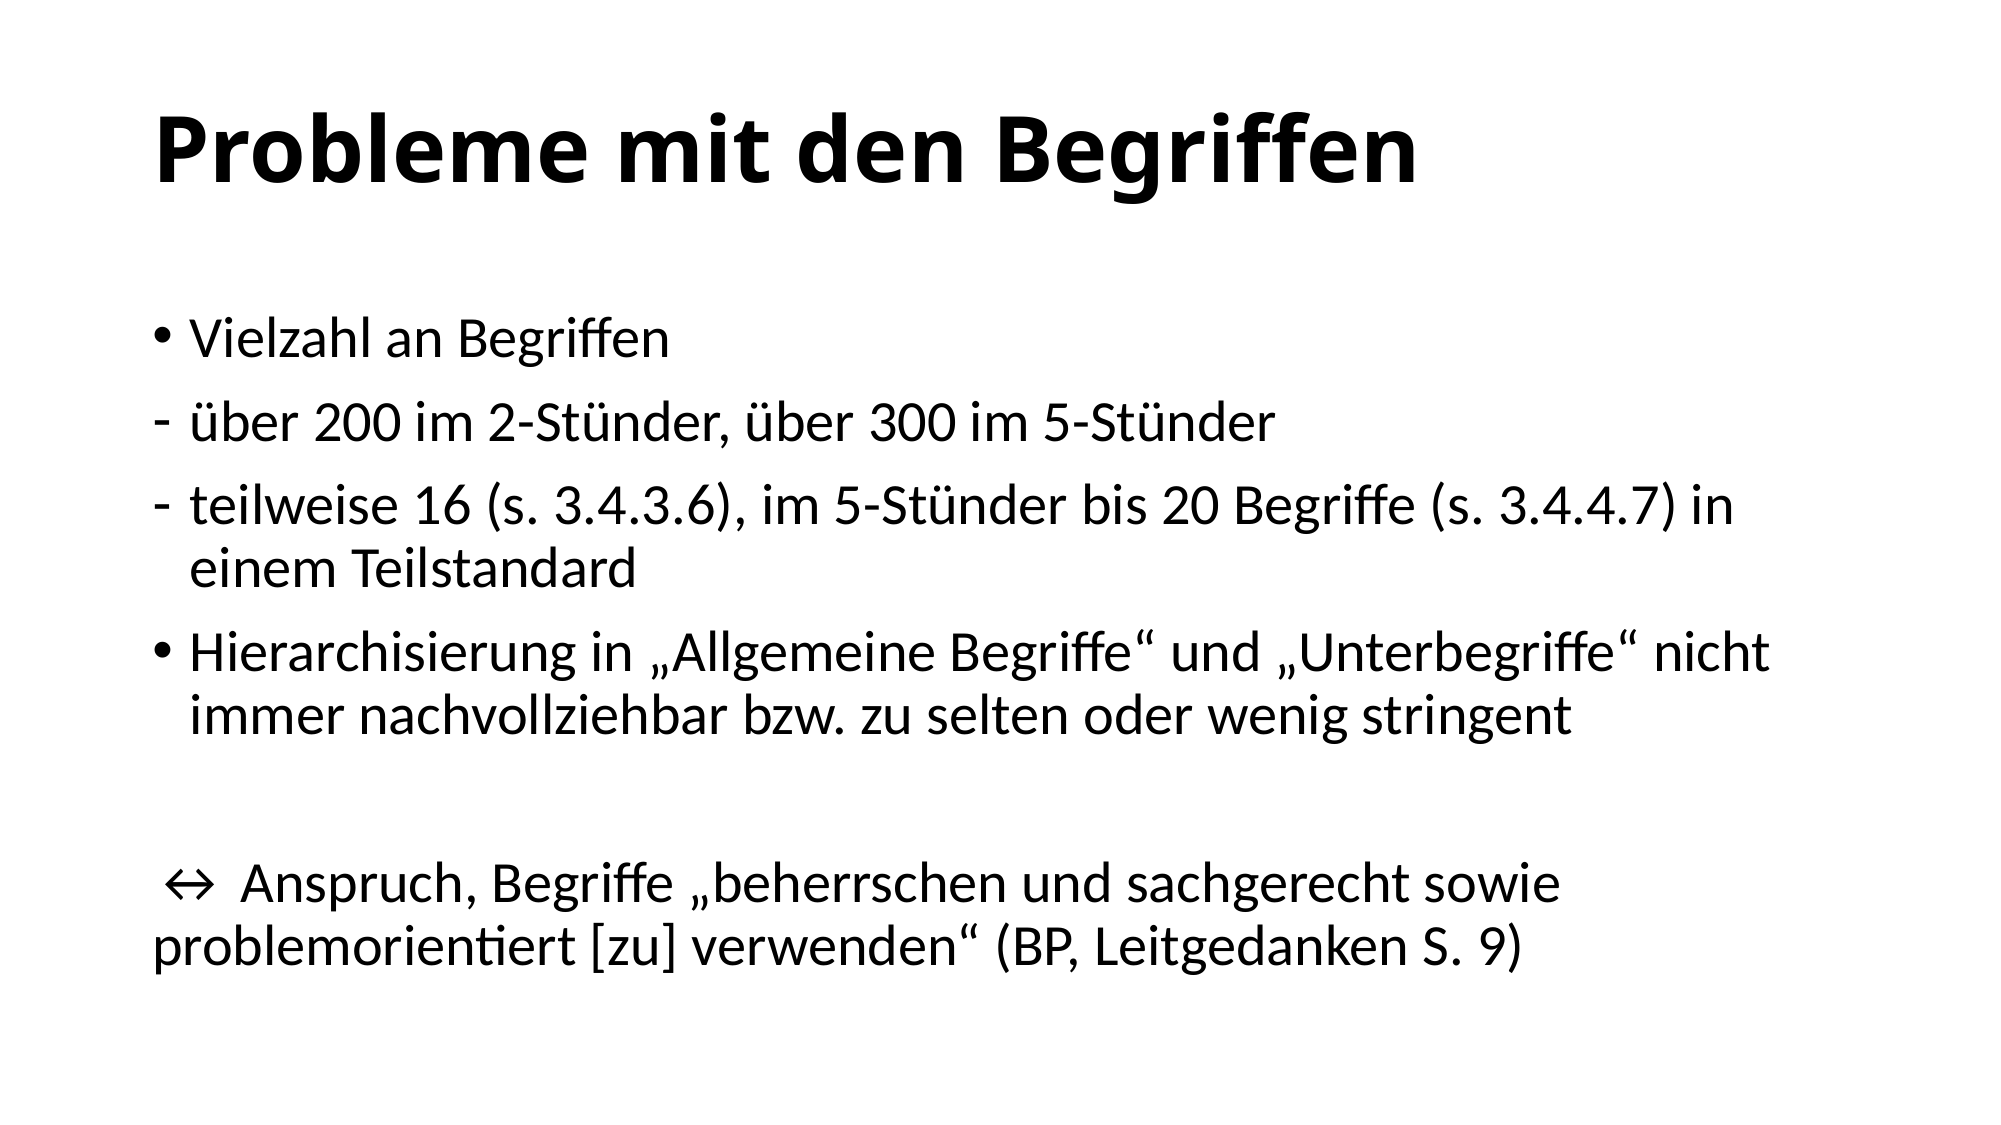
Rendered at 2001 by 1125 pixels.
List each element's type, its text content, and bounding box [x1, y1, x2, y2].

title Probleme mit den Begriffen [137, 59, 1863, 246]
list Vielzahl an Begriffen über 200 im 2-Stünder, über 300 im 5-Stünder teilweise 16 (s. 3.4.3.6), im 5-Stünder bis 20 Begriffe (s. 3.4.4.7) in einem Teilstandard Hierarchisierung in „Allgemeine Begriffe“ und „Unterbegriffe“ nicht immer nachvollziehbar bzw. zu selten oder wenig stringent ↔ Anspruch, Begriffe „beherrschen und sachgerecht sowie problemorientiert [zu] verwenden“ (BP, Leitgedanken S. 9) [137, 299, 1863, 1014]
